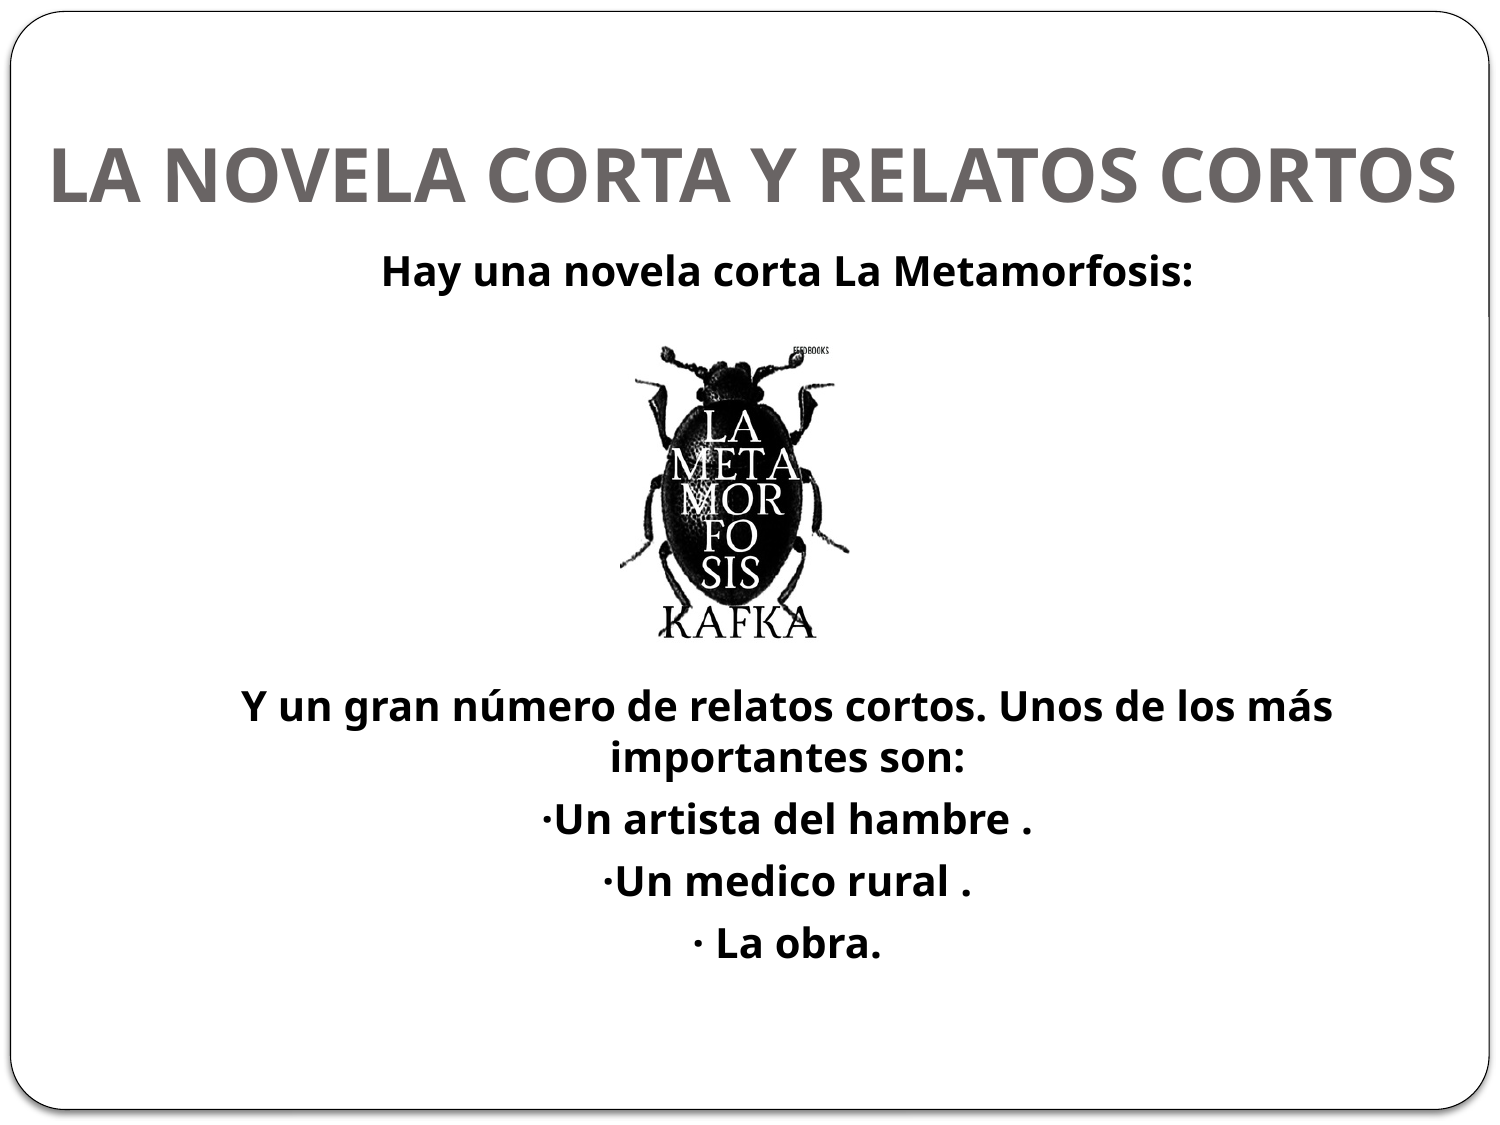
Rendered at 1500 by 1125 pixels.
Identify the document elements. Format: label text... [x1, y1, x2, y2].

picture [619, 337, 851, 645]
list Hay una novela corta La Metamorfosis: Y un gran número de relatos cortos. Unos de los más importantes son: ·Un artista del hambre . ·Un medico rural . · La obra. [150, 237, 1425, 988]
title LA NOVELA CORTA Y RELATOS CORTOS [5, 45, 1500, 233]
